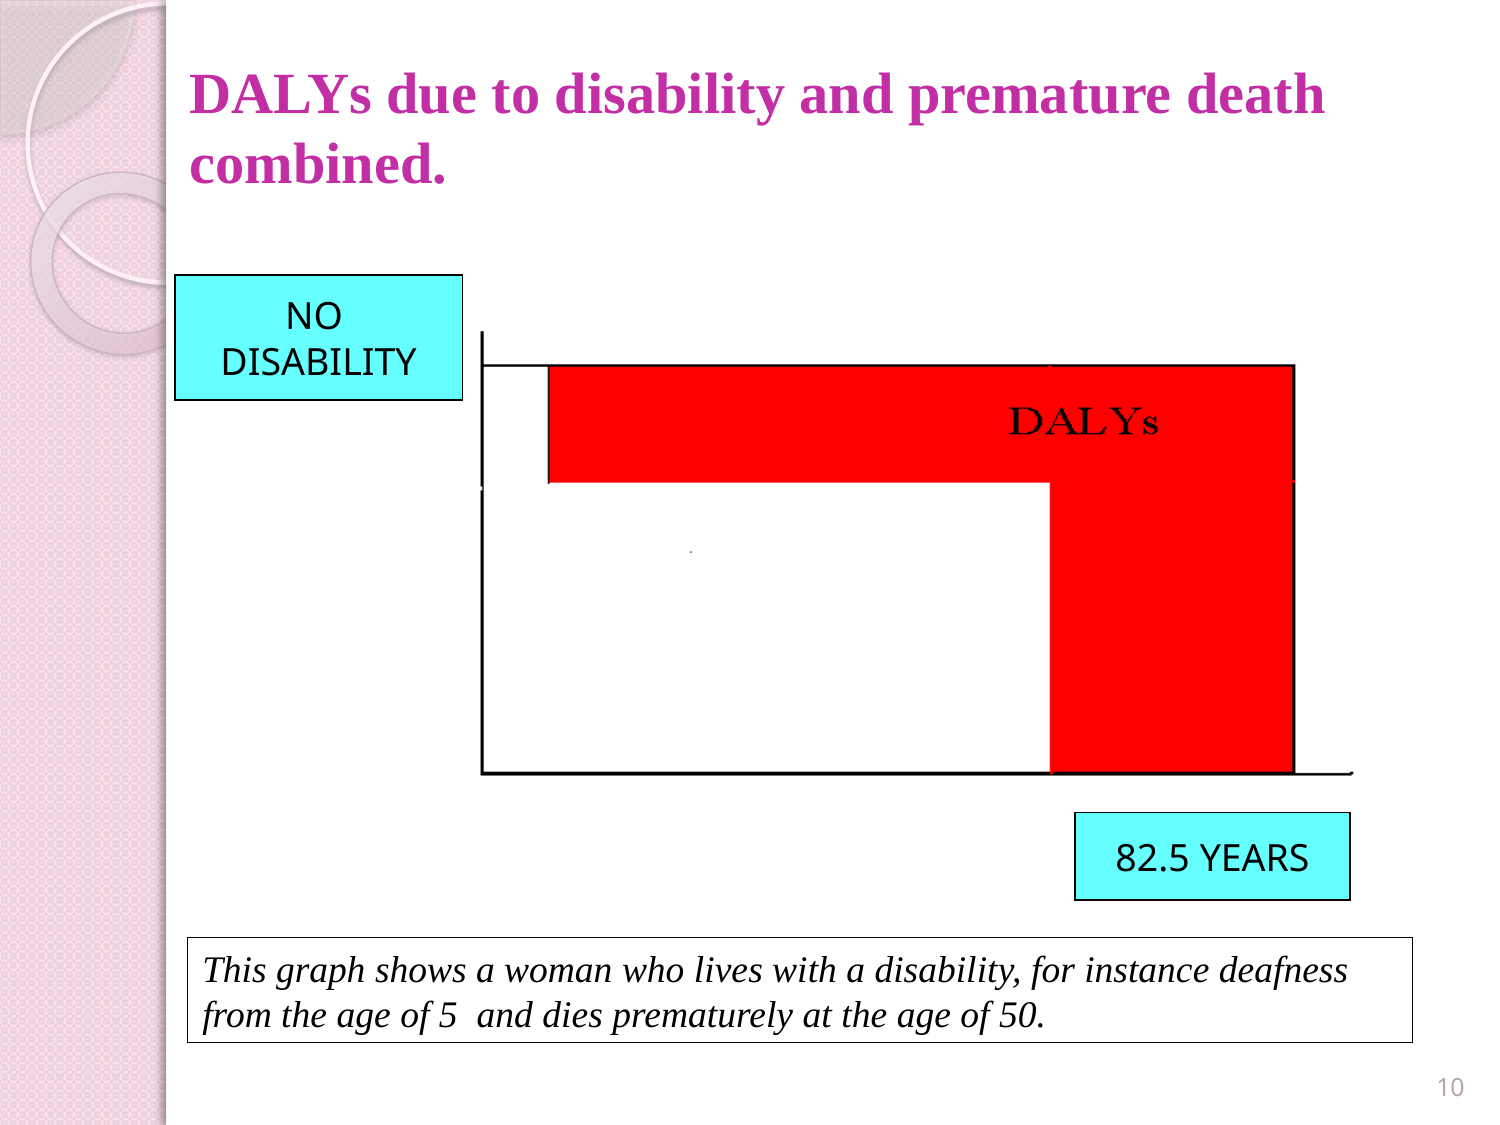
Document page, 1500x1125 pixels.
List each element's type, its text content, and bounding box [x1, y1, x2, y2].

title DALYs due to disability and premature death combined. [174, 37, 1375, 213]
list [287, 274, 1500, 1038]
text_box NO DISABILITY [174, 275, 283, 400]
text_box This graph shows a woman who lives with a disability, for instance deafness from the age of 5 and dies prematurely at the age of 50. [187, 937, 282, 1043]
slide_number 10 [1413, 1049, 1488, 1113]
